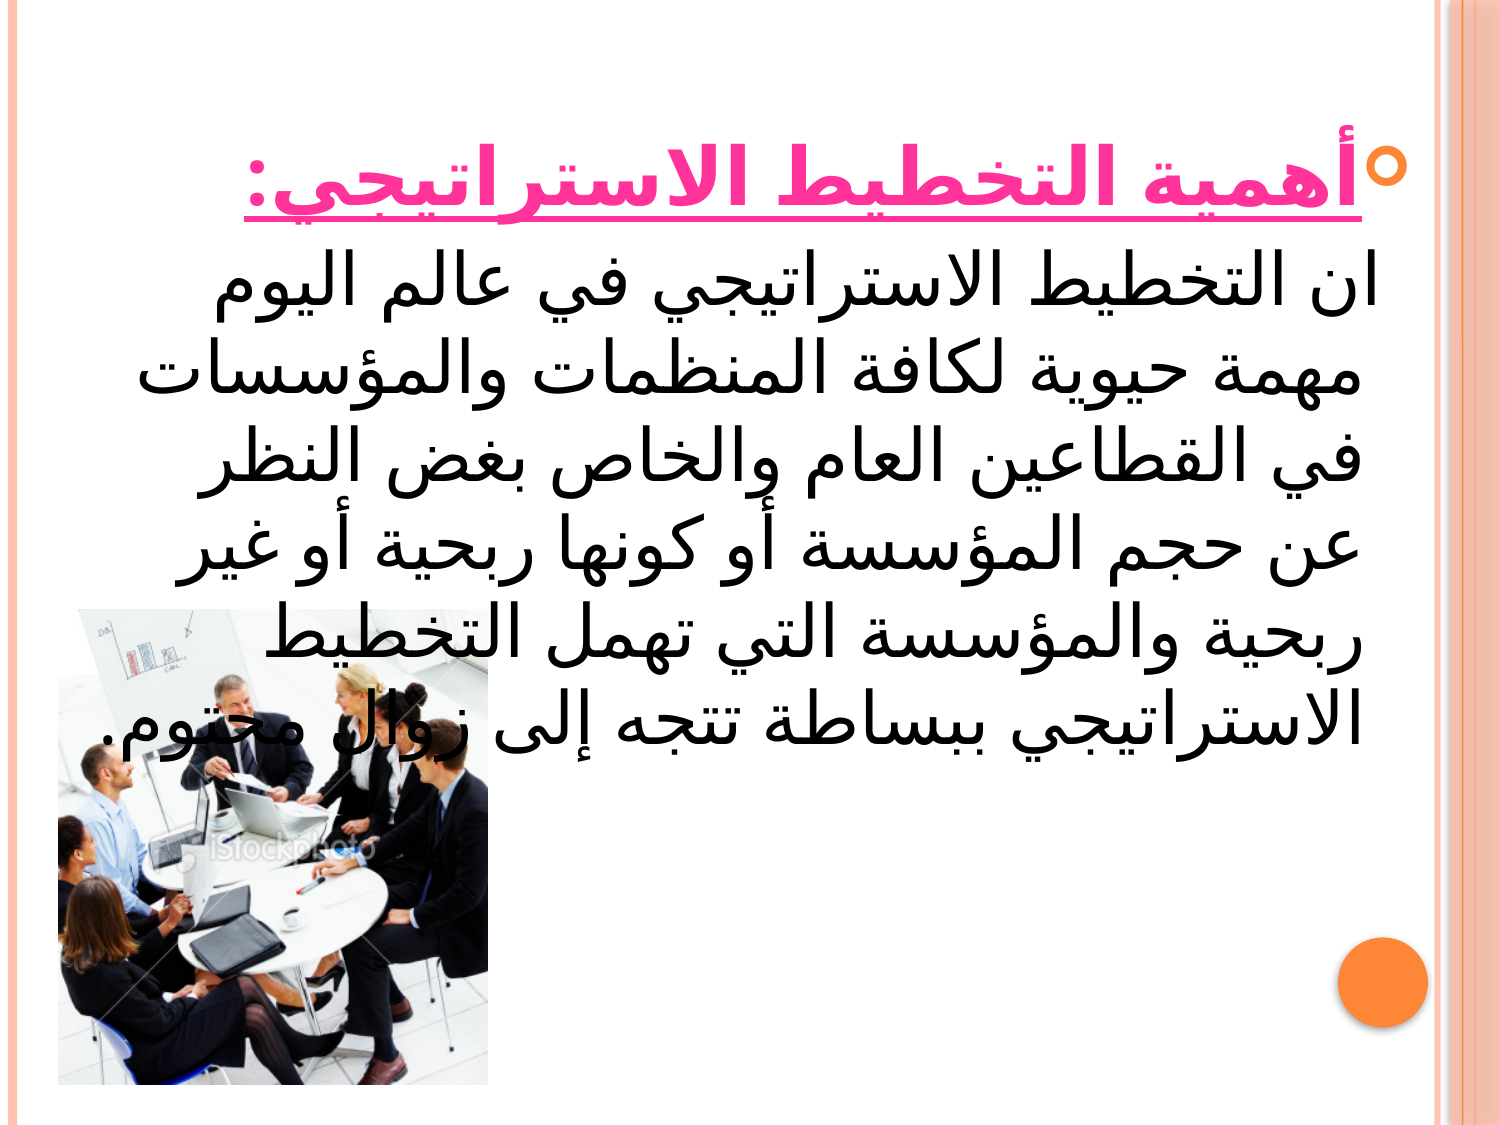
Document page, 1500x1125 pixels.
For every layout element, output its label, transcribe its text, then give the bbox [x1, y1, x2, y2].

list أهمية التخطيط الاستراتيجي: ان التخطيط الاستراتيجي في عالم اليوم مهمة حيوية لكافة المنظمات والمؤسسات في القطاعين العام والخاص بغض النظر عن حجم المؤسسة أو كونها ربحية أو غير ربحية والمؤسسة التي تهمل التخطيط الاستراتيجي ببساطة تتجه إلى زوال محتوم. [70, 117, 1421, 786]
picture [57, 608, 489, 1086]
